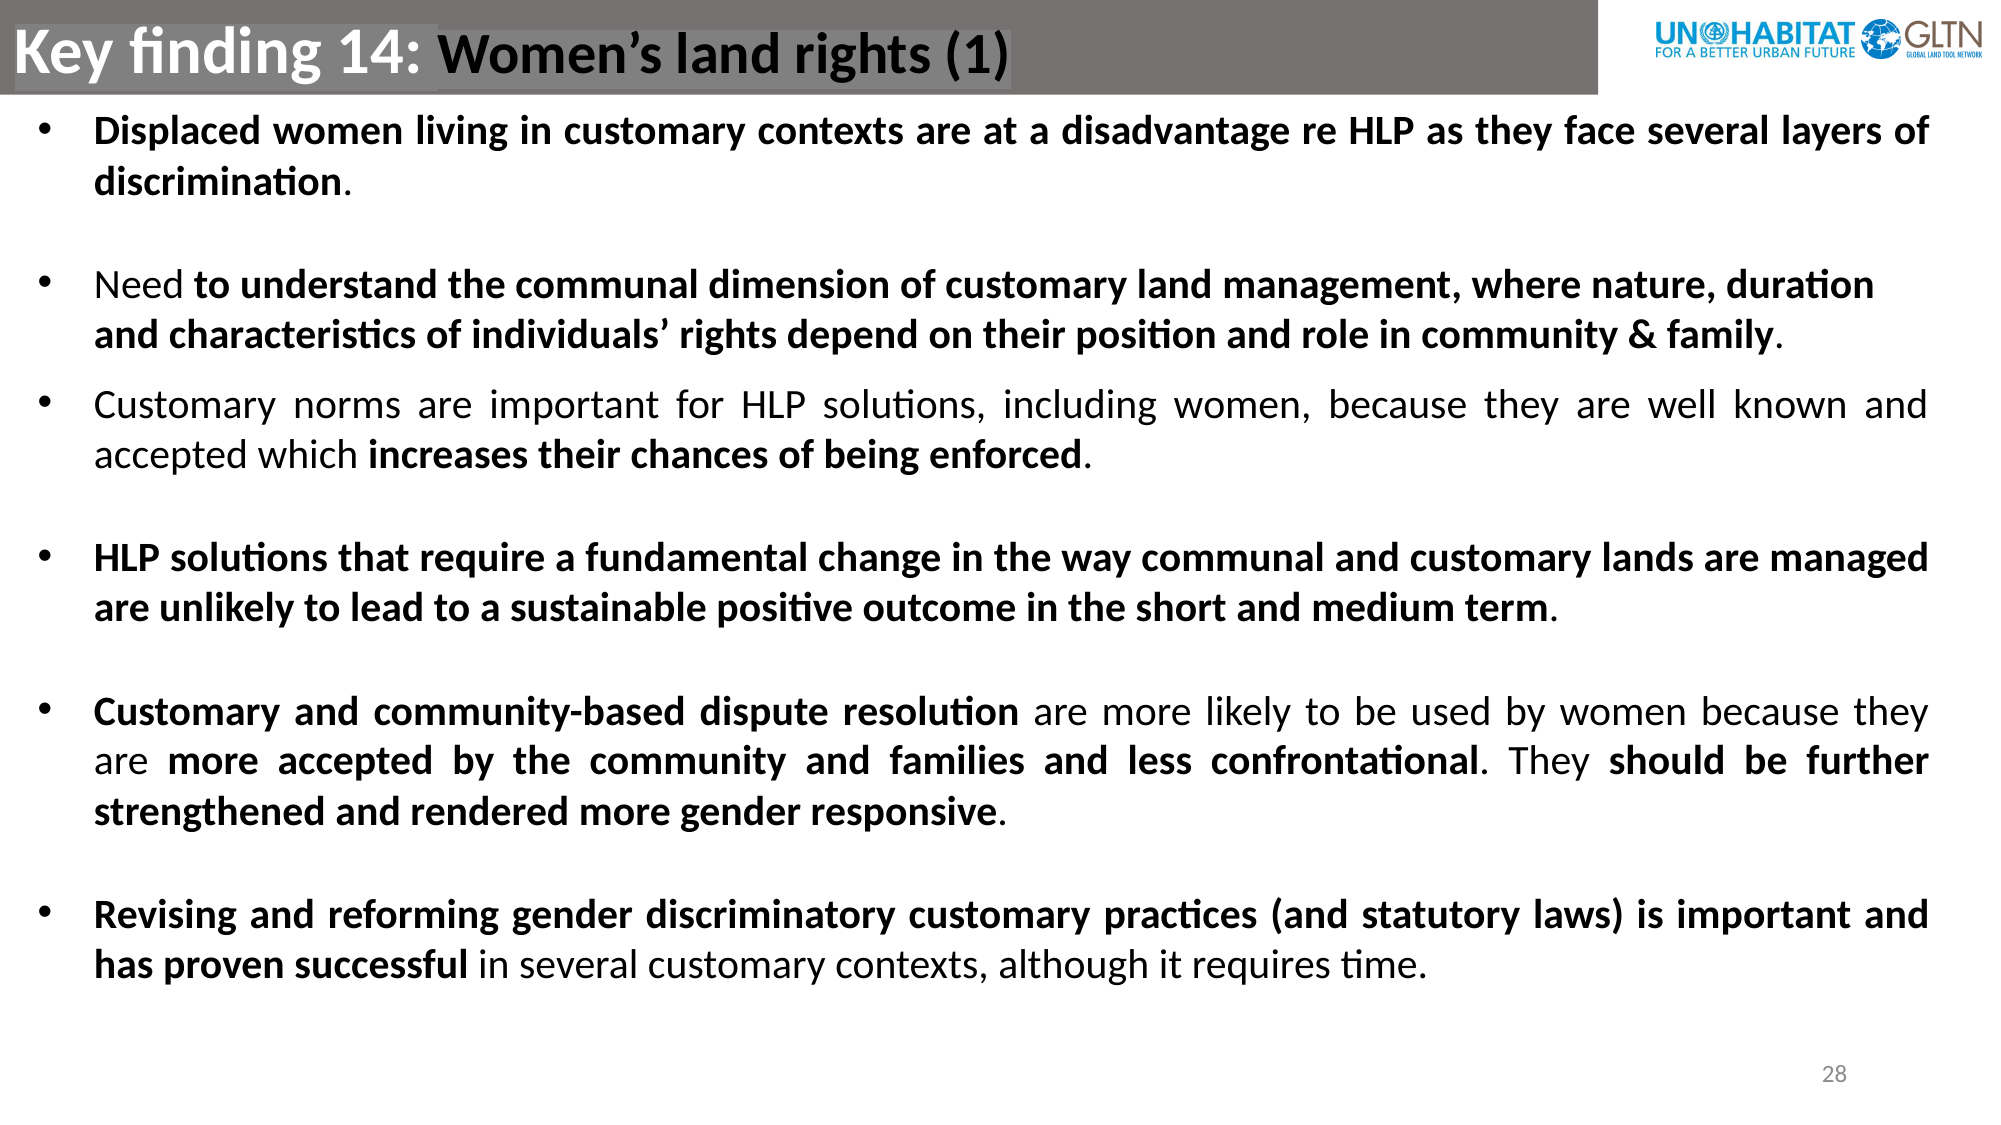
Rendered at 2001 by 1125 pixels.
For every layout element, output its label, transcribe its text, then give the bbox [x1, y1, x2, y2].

picture [1656, 20, 1855, 59]
text_box Displaced women living in customary contexts are at a disadvantage re HLP as they face several layers of discrimination. Need to understand the communal dimension of customary land management, where nature, duration and characteristics of individuals’ rights depend on their position and role in community & family. Customary norms are important for HLP solutions, including women, because they are well known and accepted which increases their chances of being enforced. HLP solutions that require a fundamental change in the way communal and customary lands are managed are unlikely to lead to a sustainable positive outcome in the short and medium term. Customary and community-based dispute resolution are more likely to be used by women because they are more accepted by the community and families and less confrontational. They should be further strengthened and rendered more gender responsive. Revising and reforming gender discriminatory customary practices (and statutory laws) is important and has proven successful in several customary contexts, although it requires time. [22, 95, 1945, 994]
text_box Key finding 14: Women’s land rights (1) [0, 0, 1599, 95]
picture [1861, 19, 1982, 59]
slide_number 28 [1412, 1042, 1863, 1103]
